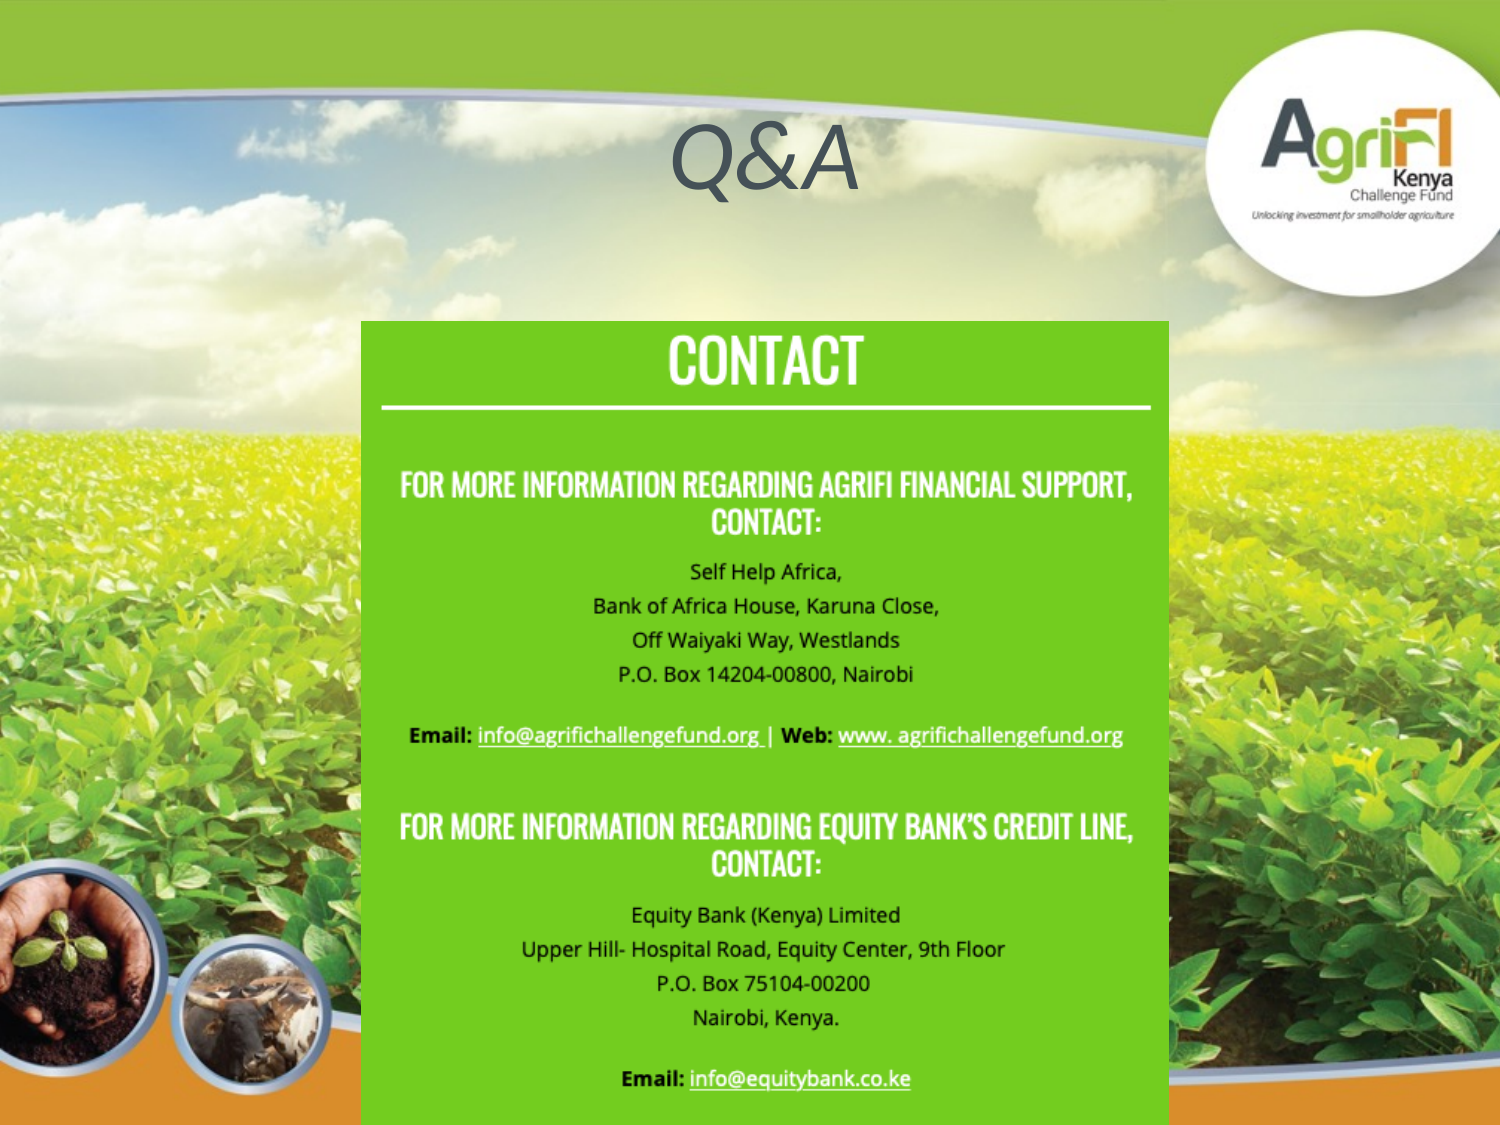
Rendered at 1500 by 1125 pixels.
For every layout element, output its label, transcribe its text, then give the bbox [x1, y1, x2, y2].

picture [0, 0, 1500, 1125]
text_box Q&A [428, 82, 1101, 217]
